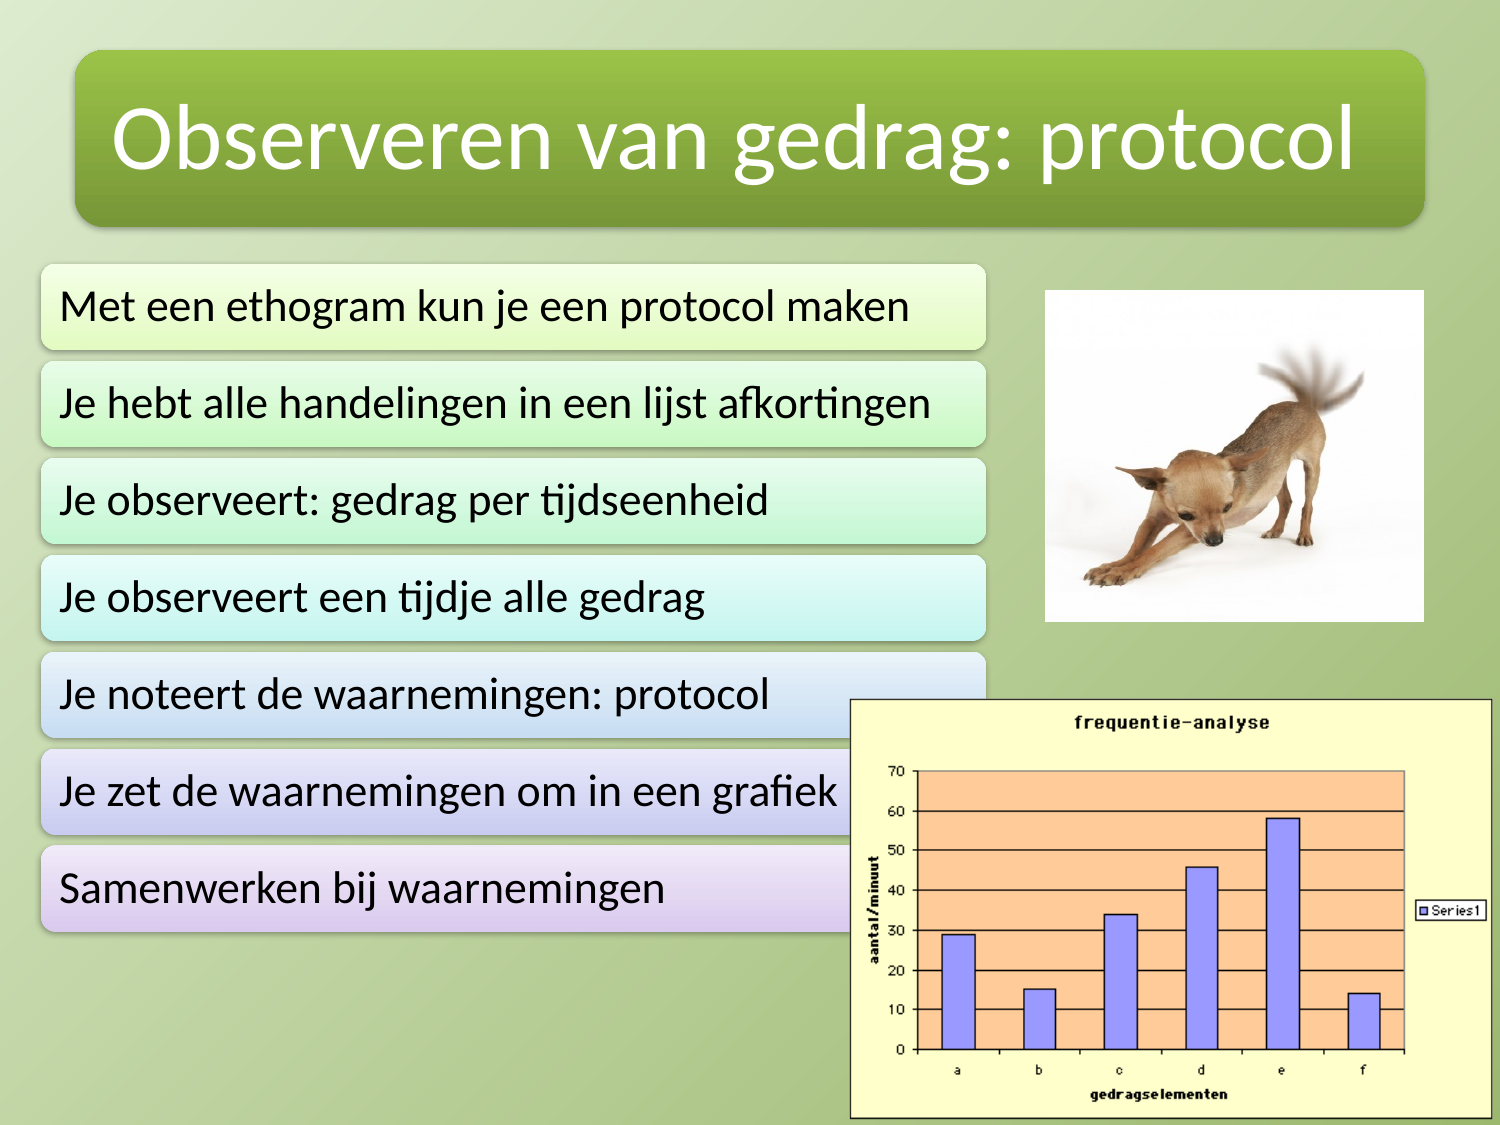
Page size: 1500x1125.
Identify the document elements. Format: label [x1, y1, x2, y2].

picture [1045, 290, 1424, 622]
text_box [19, 0, 734, 246]
list [40, 255, 987, 941]
picture [844, 692, 1500, 1125]
text_box [74, 44, 1426, 233]
